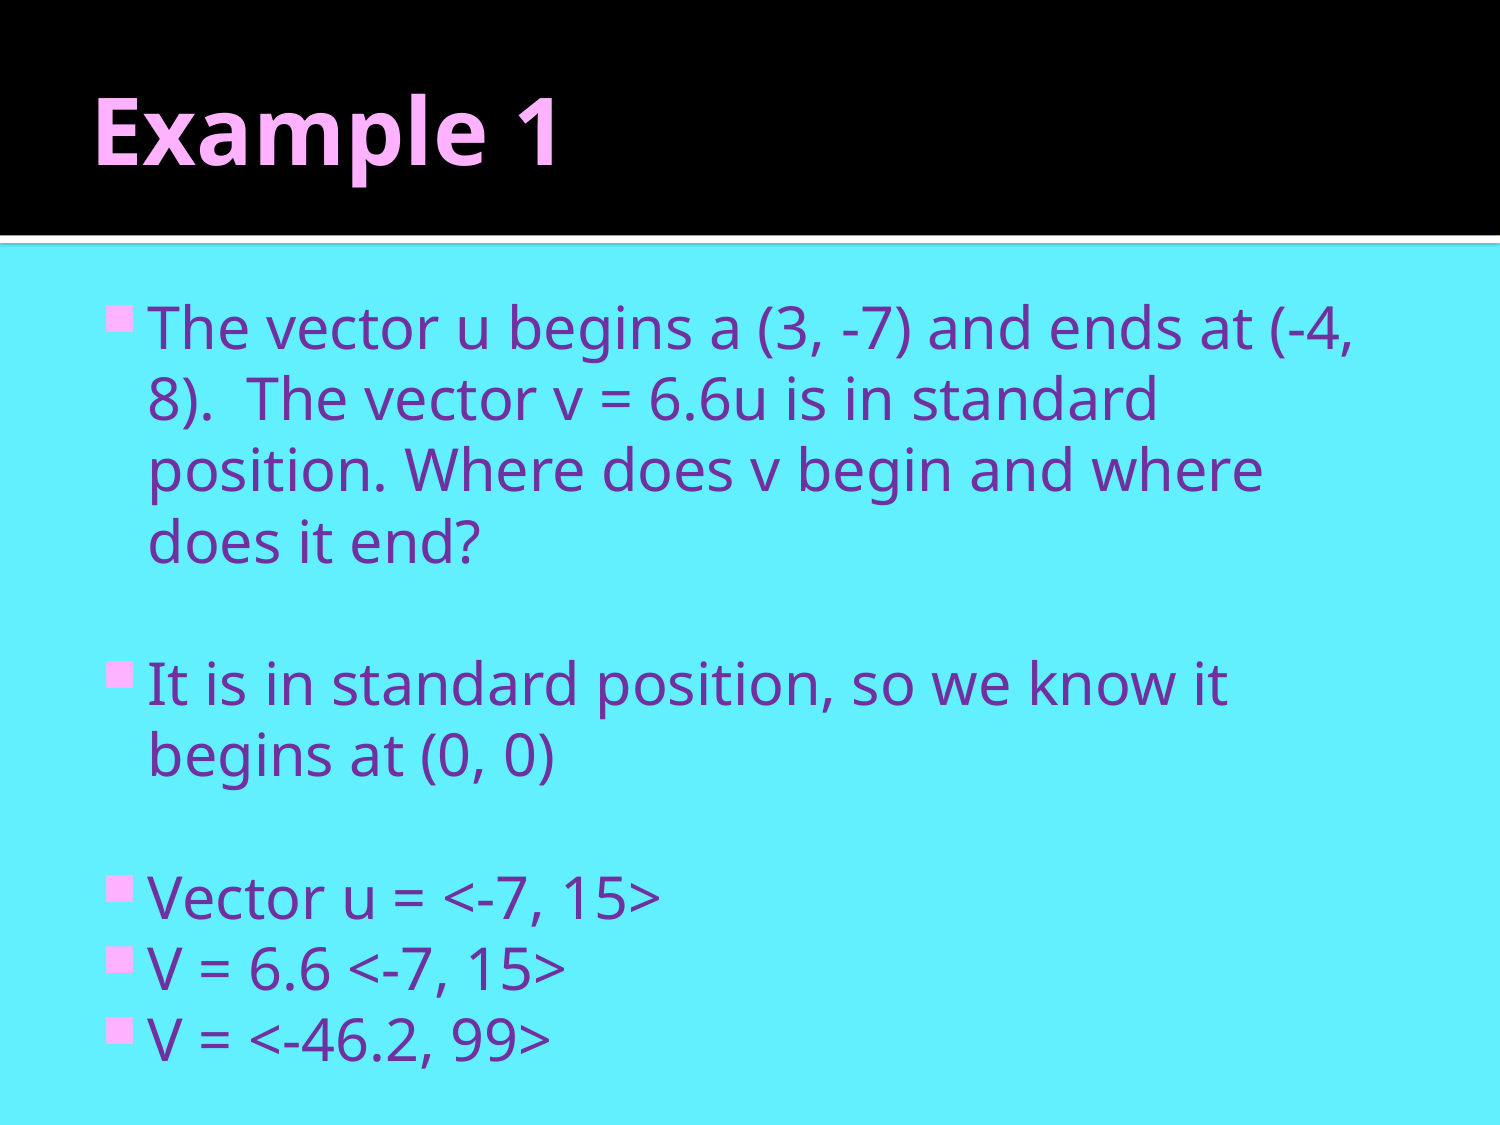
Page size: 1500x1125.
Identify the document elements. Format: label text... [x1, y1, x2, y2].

list The vector u begins a (3, -7) and ends at (-4, 8). The vector v = 6.6u is in standard position. Where does v begin and where does it end? It is in standard position, so we know it begins at (0, 0) Vector u = <-7, 15> V = 6.6 <-7, 15> V = <-46.2, 99> [75, 275, 1425, 1085]
title Example 1 [75, 25, 1425, 231]
